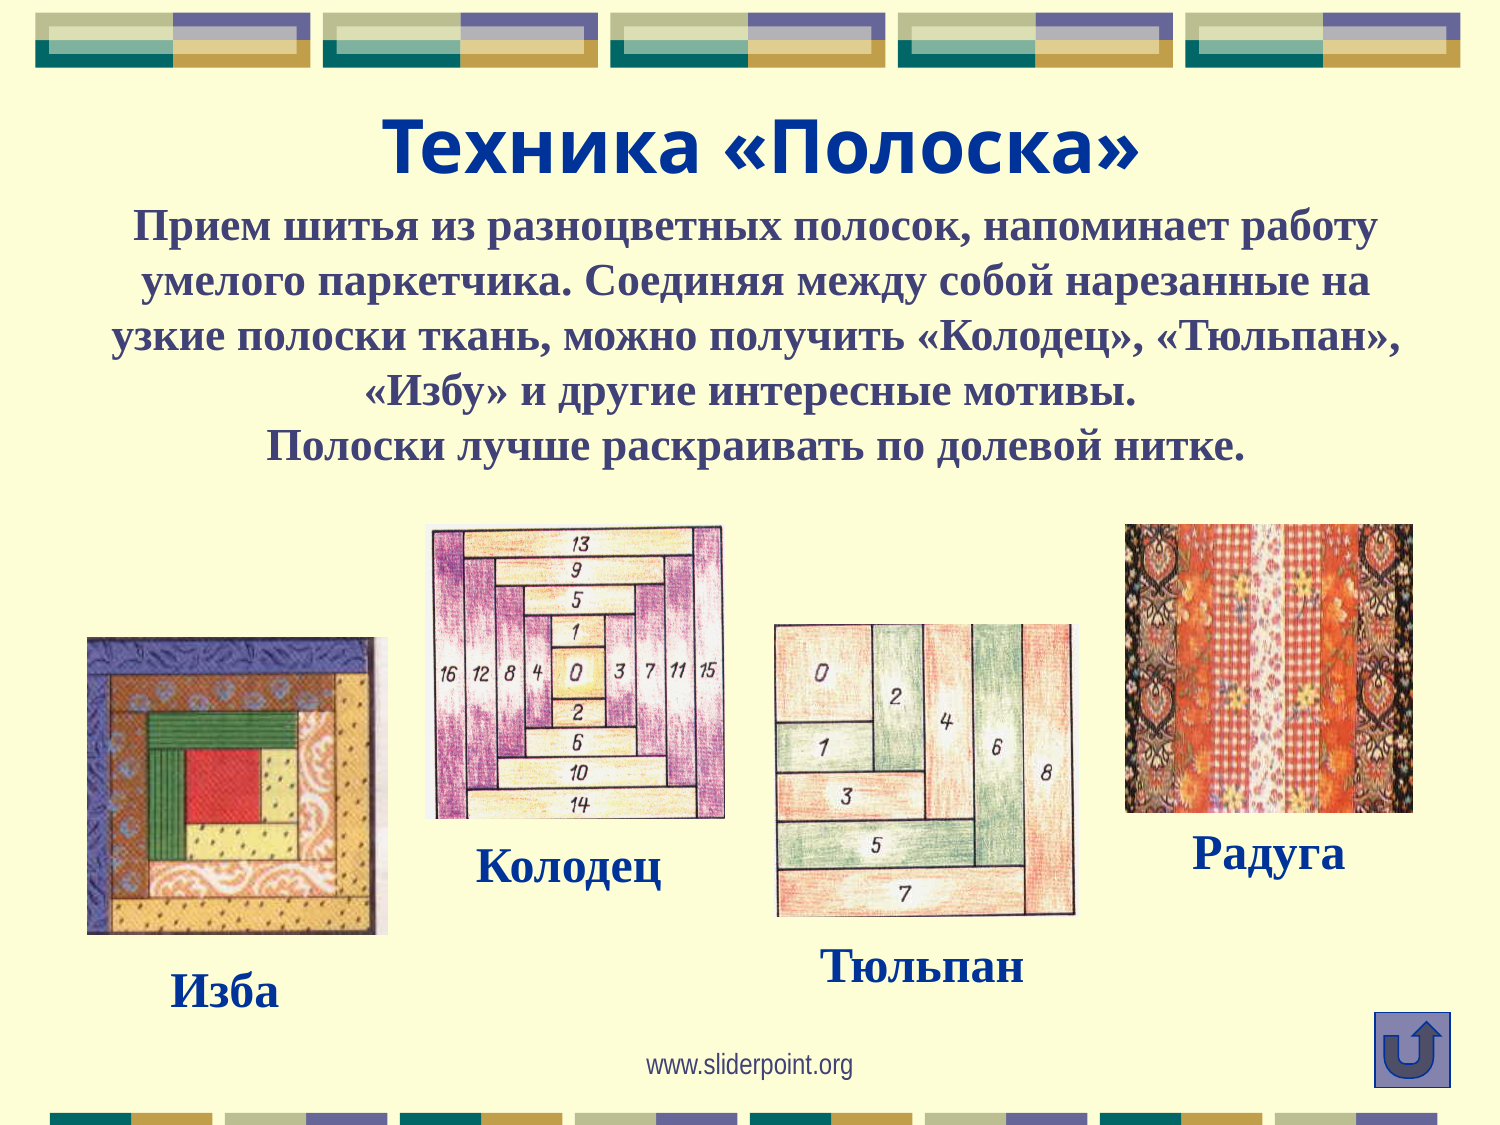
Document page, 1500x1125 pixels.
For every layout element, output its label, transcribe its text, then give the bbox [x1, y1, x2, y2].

footer www.sliderpoint.org [512, 1012, 988, 1088]
title Техника «Полоска» [99, 99, 1426, 187]
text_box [1124, 524, 1414, 888]
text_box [424, 524, 726, 901]
text_box [1374, 1012, 1450, 1088]
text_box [774, 624, 1079, 1001]
text_box Прием шитья из разноцветных полосок, напоминает работу умелого паркетчика. Соединяя между собой нарезанные на узкие полоски ткань, можно получить «Колодец», «Тюльпан», «Избу» и другие интересные мотивы. Полоски лучше раскраивать по долевой нитке. [74, 187, 1438, 478]
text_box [87, 637, 388, 1026]
